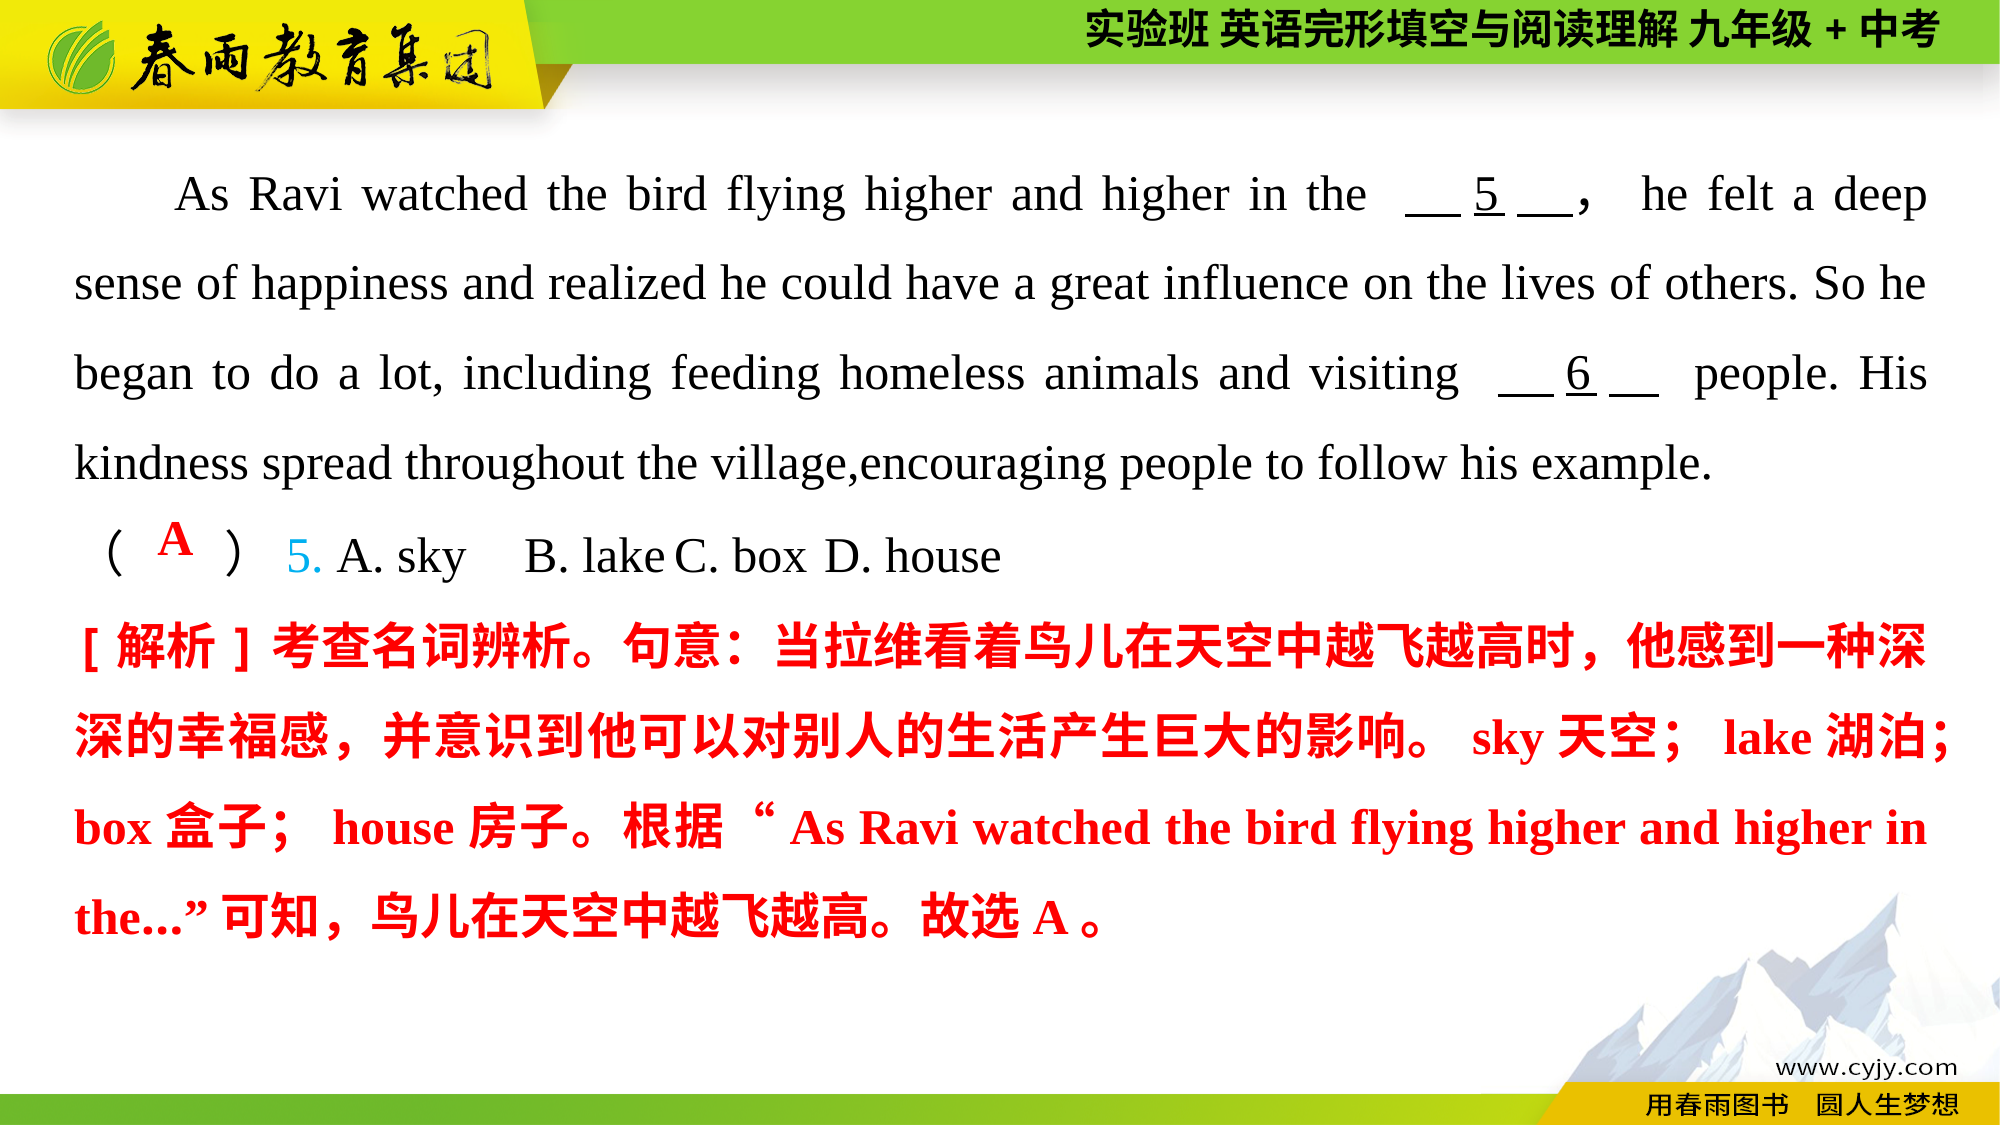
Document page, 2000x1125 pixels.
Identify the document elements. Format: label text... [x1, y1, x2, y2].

picture [0, 0, 2000, 1125]
text_box [解析]考查名词辨析。句意：当拉维看着鸟儿在天空中越飞越高时，他感到一种深深的幸福感，并意识到他可以对别人的生活产生巨大的影响。sky天空；lake湖泊；box盒子；house房子。根据“As Ravi watched the bird flying higher and higher in the...”可知，鸟儿在天空中越飞越高。故选A。 [59, 591, 1944, 952]
text_box A [142, 497, 209, 573]
list As Ravi watched the bird flying higher and higher in the 5 ，he felt a deep sense of happiness and realized he could have a great influence on the lives of others. So he began to do a lot, including feeding homeless animals and visiting 6 people. His kindness spread throughout the village,encouraging people to follow his example. [59, 122, 1944, 501]
text_box （ ）5. A. sky B. lake C. box D. house [59, 501, 1944, 591]
